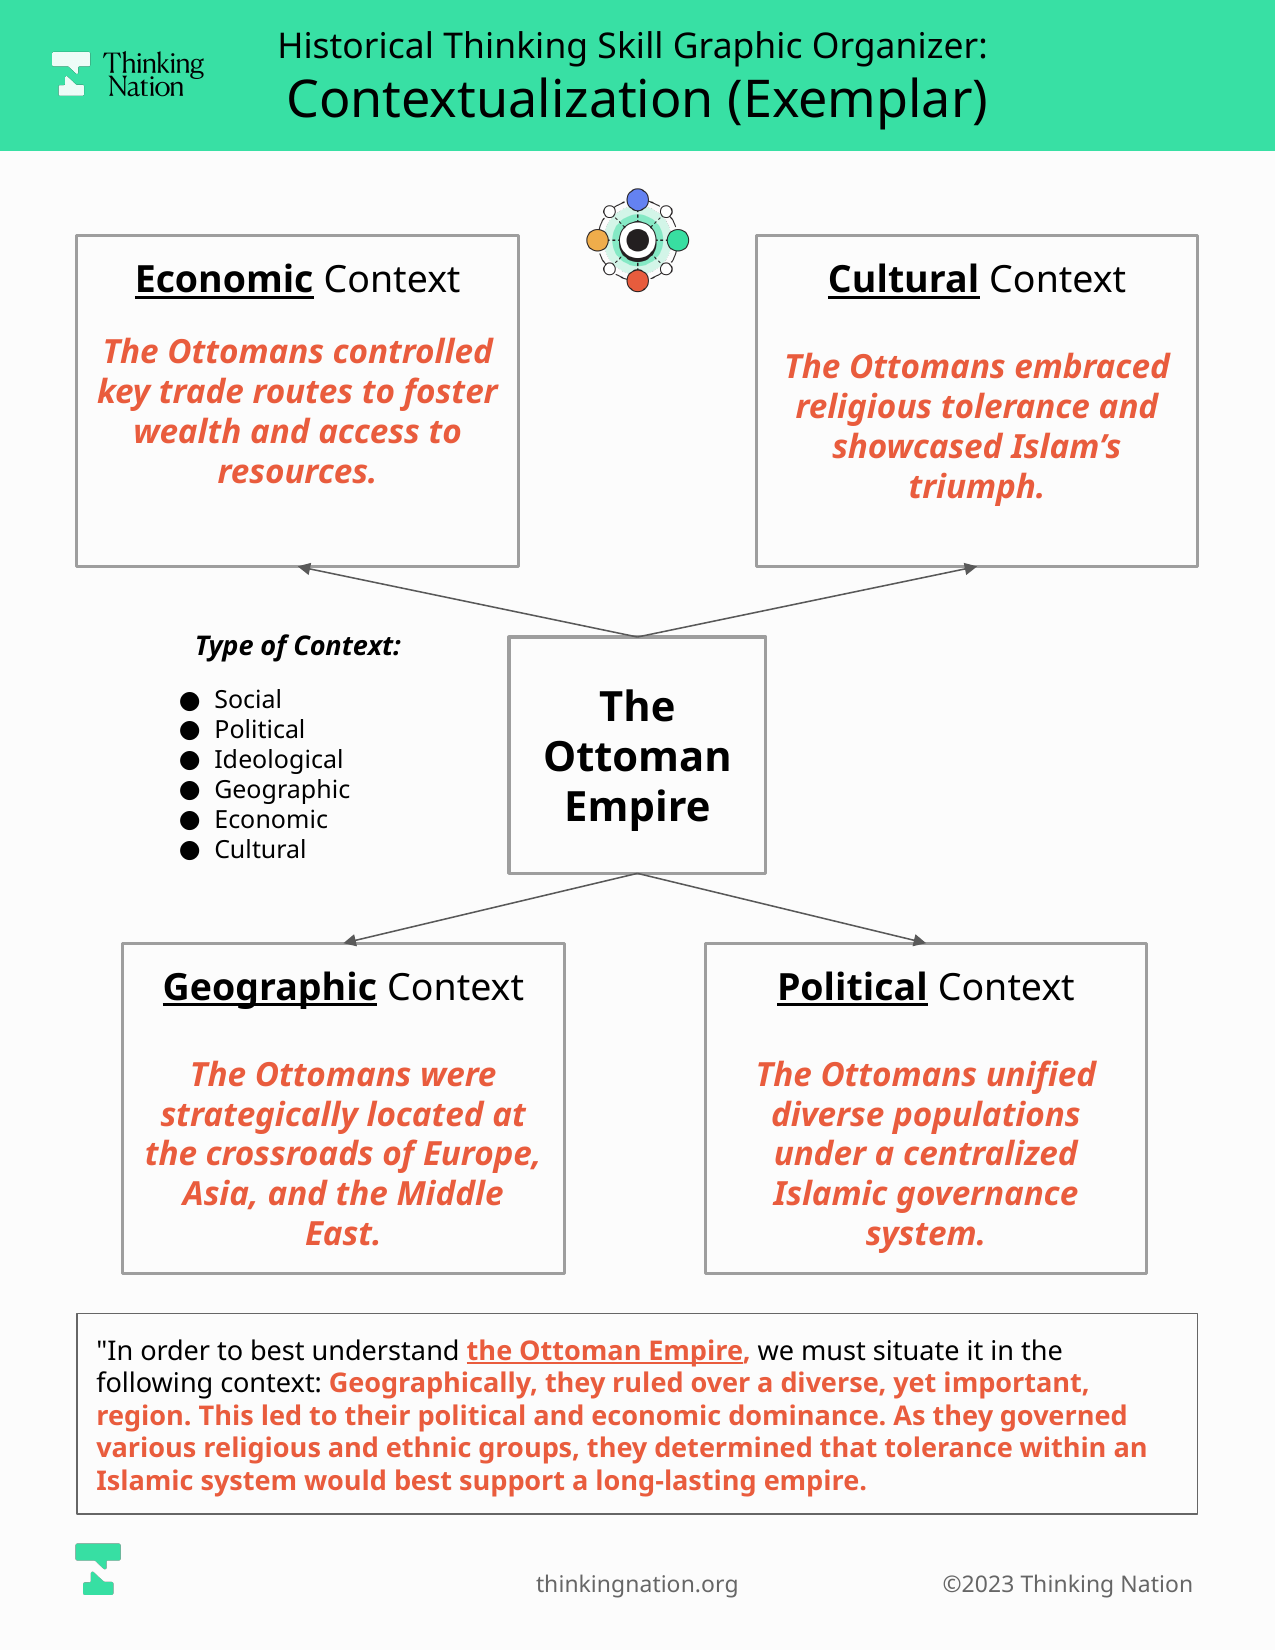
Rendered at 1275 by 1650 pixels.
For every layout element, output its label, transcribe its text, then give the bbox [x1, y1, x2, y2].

text_box thinkingnation.org [486, 1553, 789, 1605]
text_box The Ottoman Empire [508, 645, 766, 871]
text_box Cultural Context The Ottomans embraced religious tolerance and showcased Islam’s triumph. [756, 235, 1198, 567]
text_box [297, 566, 635, 638]
text_box Type of Context: Social Political Ideological Geographic Economic Cultural [146, 608, 449, 874]
text_box Geographic Context The Ottomans were strategically located at the crossroads of Europe, Asia, and the Middle East. [122, 943, 565, 1274]
picture [35, 37, 210, 110]
text_box Economic Context The Ottomans controlled key trade routes to foster wealth and access to resources. [76, 235, 519, 567]
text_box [637, 873, 927, 944]
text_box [343, 873, 635, 944]
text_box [637, 566, 978, 638]
text_box Political Context The Ottomans unified diverse populations under a centralized Islamic governance system. [705, 943, 1147, 1274]
text_box ©2023 Thinking Nation [907, 1553, 1210, 1605]
picture [569, 172, 706, 308]
picture [62, 1533, 134, 1605]
text_box "In order to best understand the Ottoman Empire, we must situate it in the following context: Geographically, they ruled over a diverse, yet important, region. This led to their political and economic dominance. As they governed various religious and ethnic groups, they determined that tolerance within an Islamic system would best support a long-lasting empire. [76, 1313, 1198, 1515]
text_box Historical Thinking Skill Graphic Organizer: Contextualization (Exemplar) [0, 0, 1275, 151]
